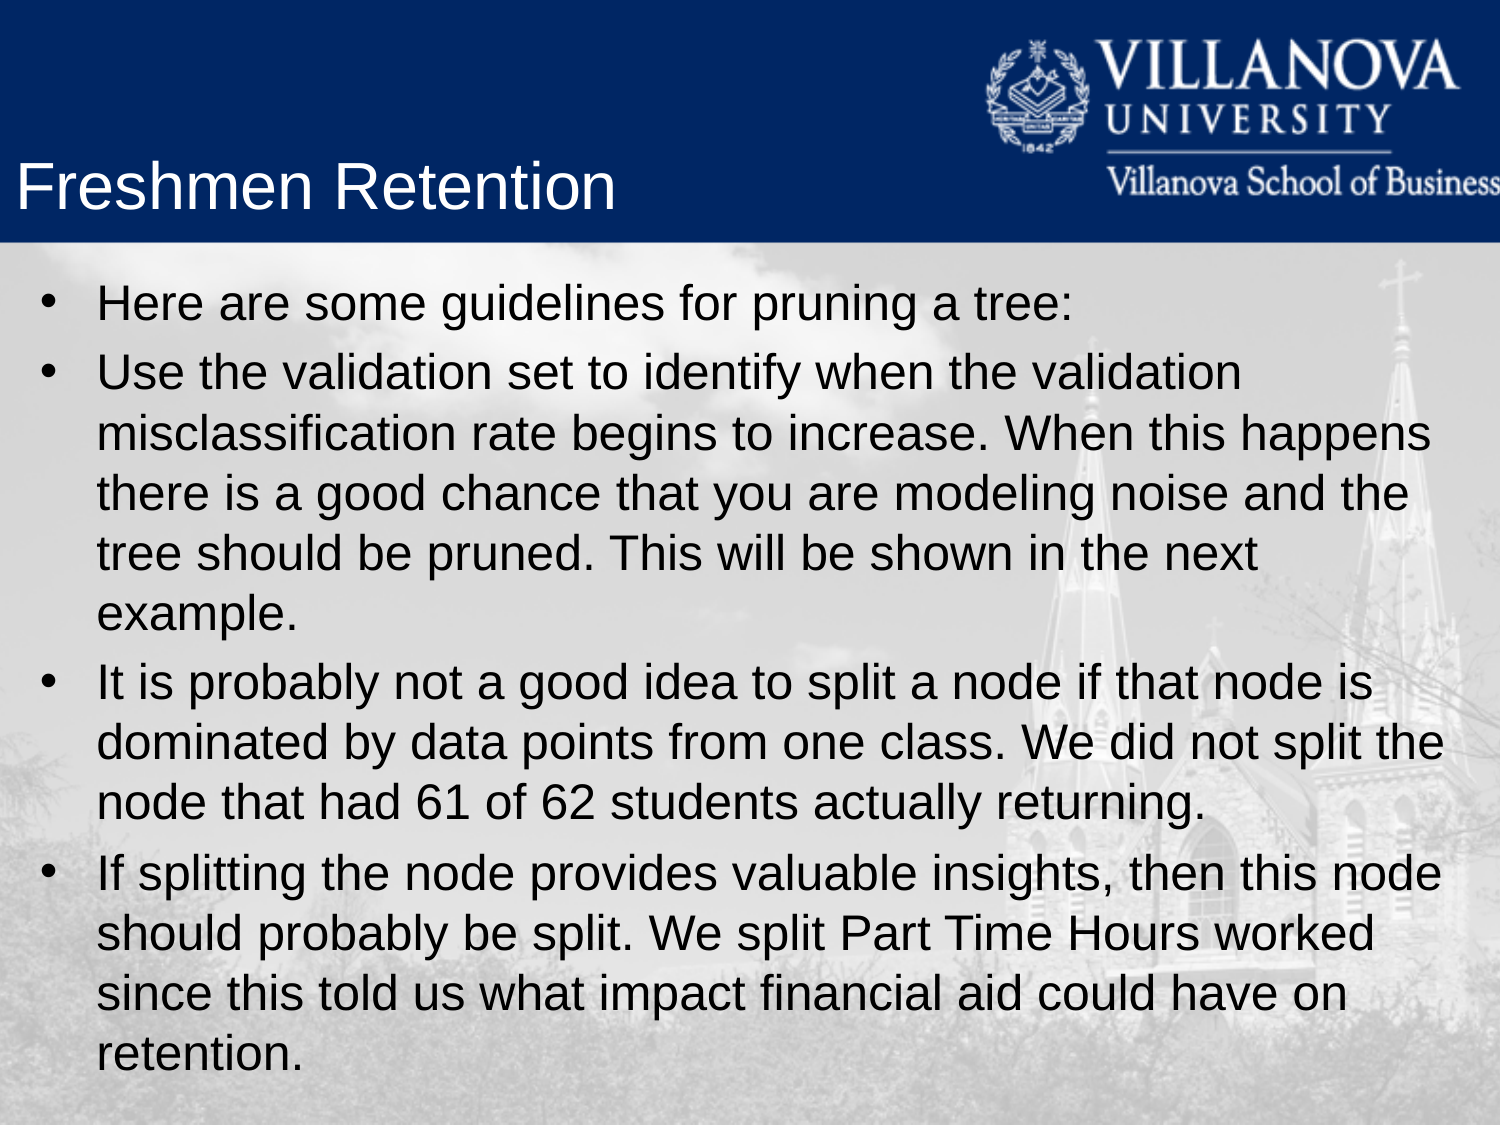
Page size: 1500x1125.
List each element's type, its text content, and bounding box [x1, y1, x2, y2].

list Here are some guidelines for pruning a tree: Use the validation set to identify when the validation misclassification rate begins to increase. When this happens there is a good chance that you are modeling noise and the tree should be pruned. This will be shown in the next example. It is probably not a good idea to split a node if that node is dominated by data points from one class. We did not split the node that had 61 of 62 students actually returning. If splitting the node provides valuable insights, then this node should probably be split. We split Part Time Hours worked since this told us what impact financial aid could have on retention. [24, 262, 1475, 1000]
text_box Freshmen Retention [0, 50, 1350, 238]
picture [0, 0, 1500, 1125]
